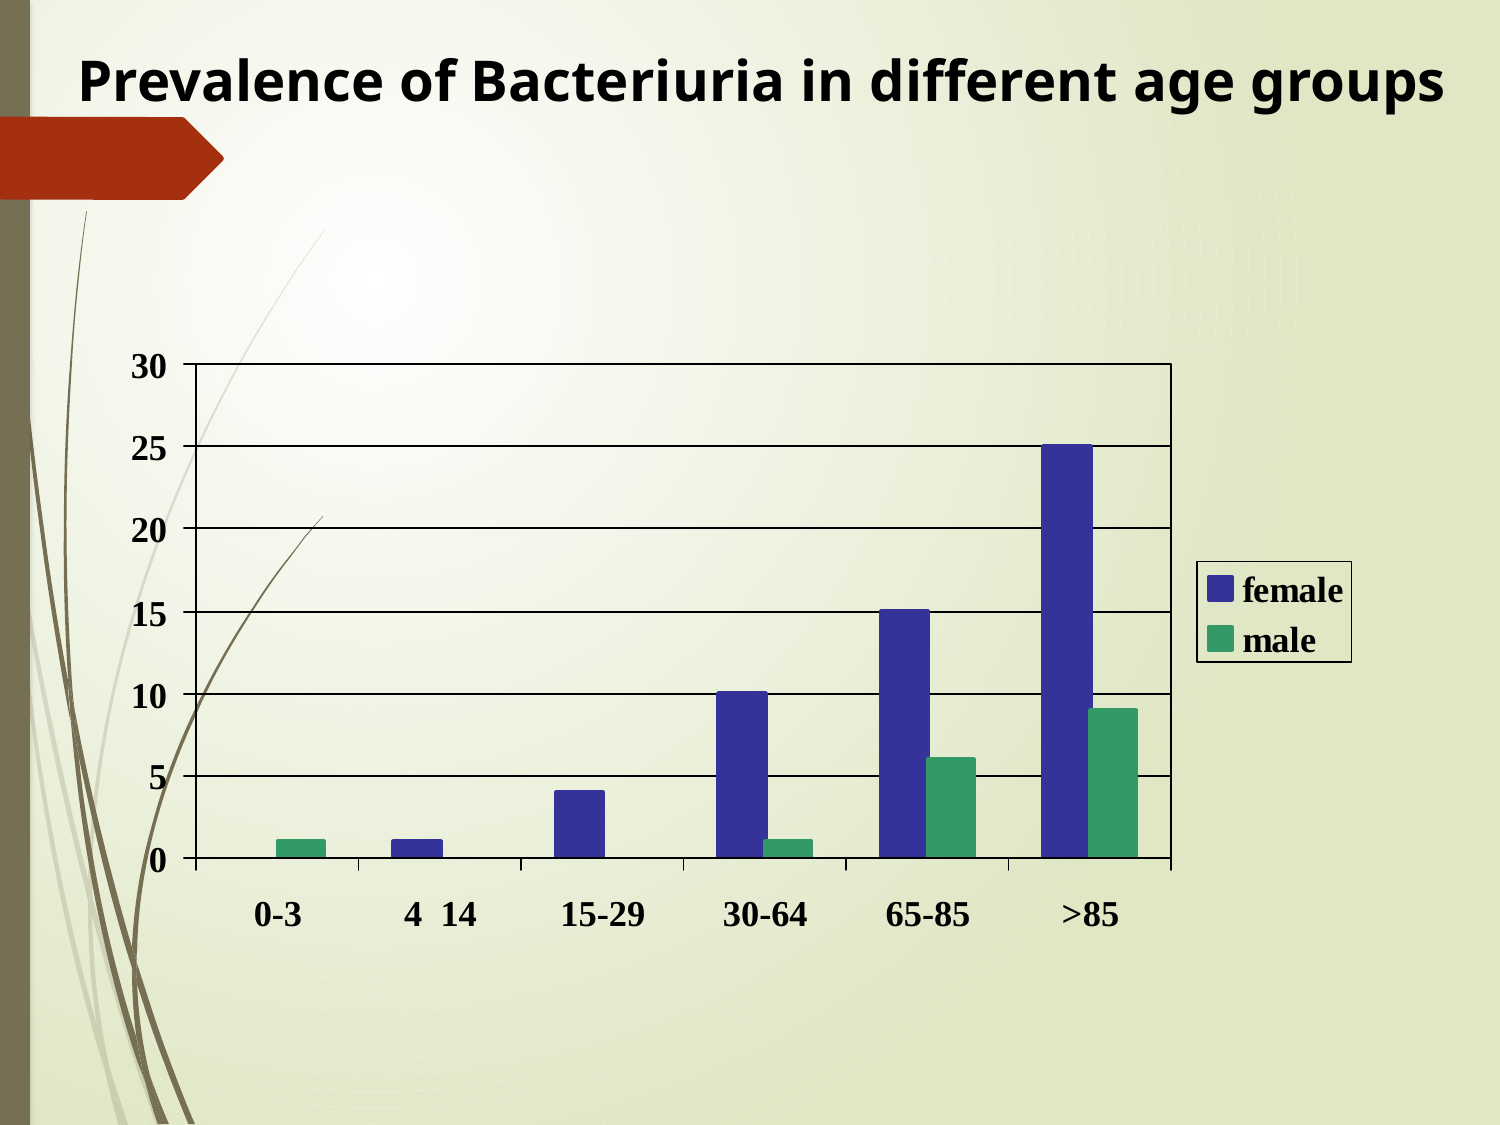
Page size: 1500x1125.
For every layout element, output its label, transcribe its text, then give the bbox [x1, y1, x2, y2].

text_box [112, 312, 1369, 970]
title Prevalence of Bacteriuria in different age groups [62, 37, 1463, 162]
